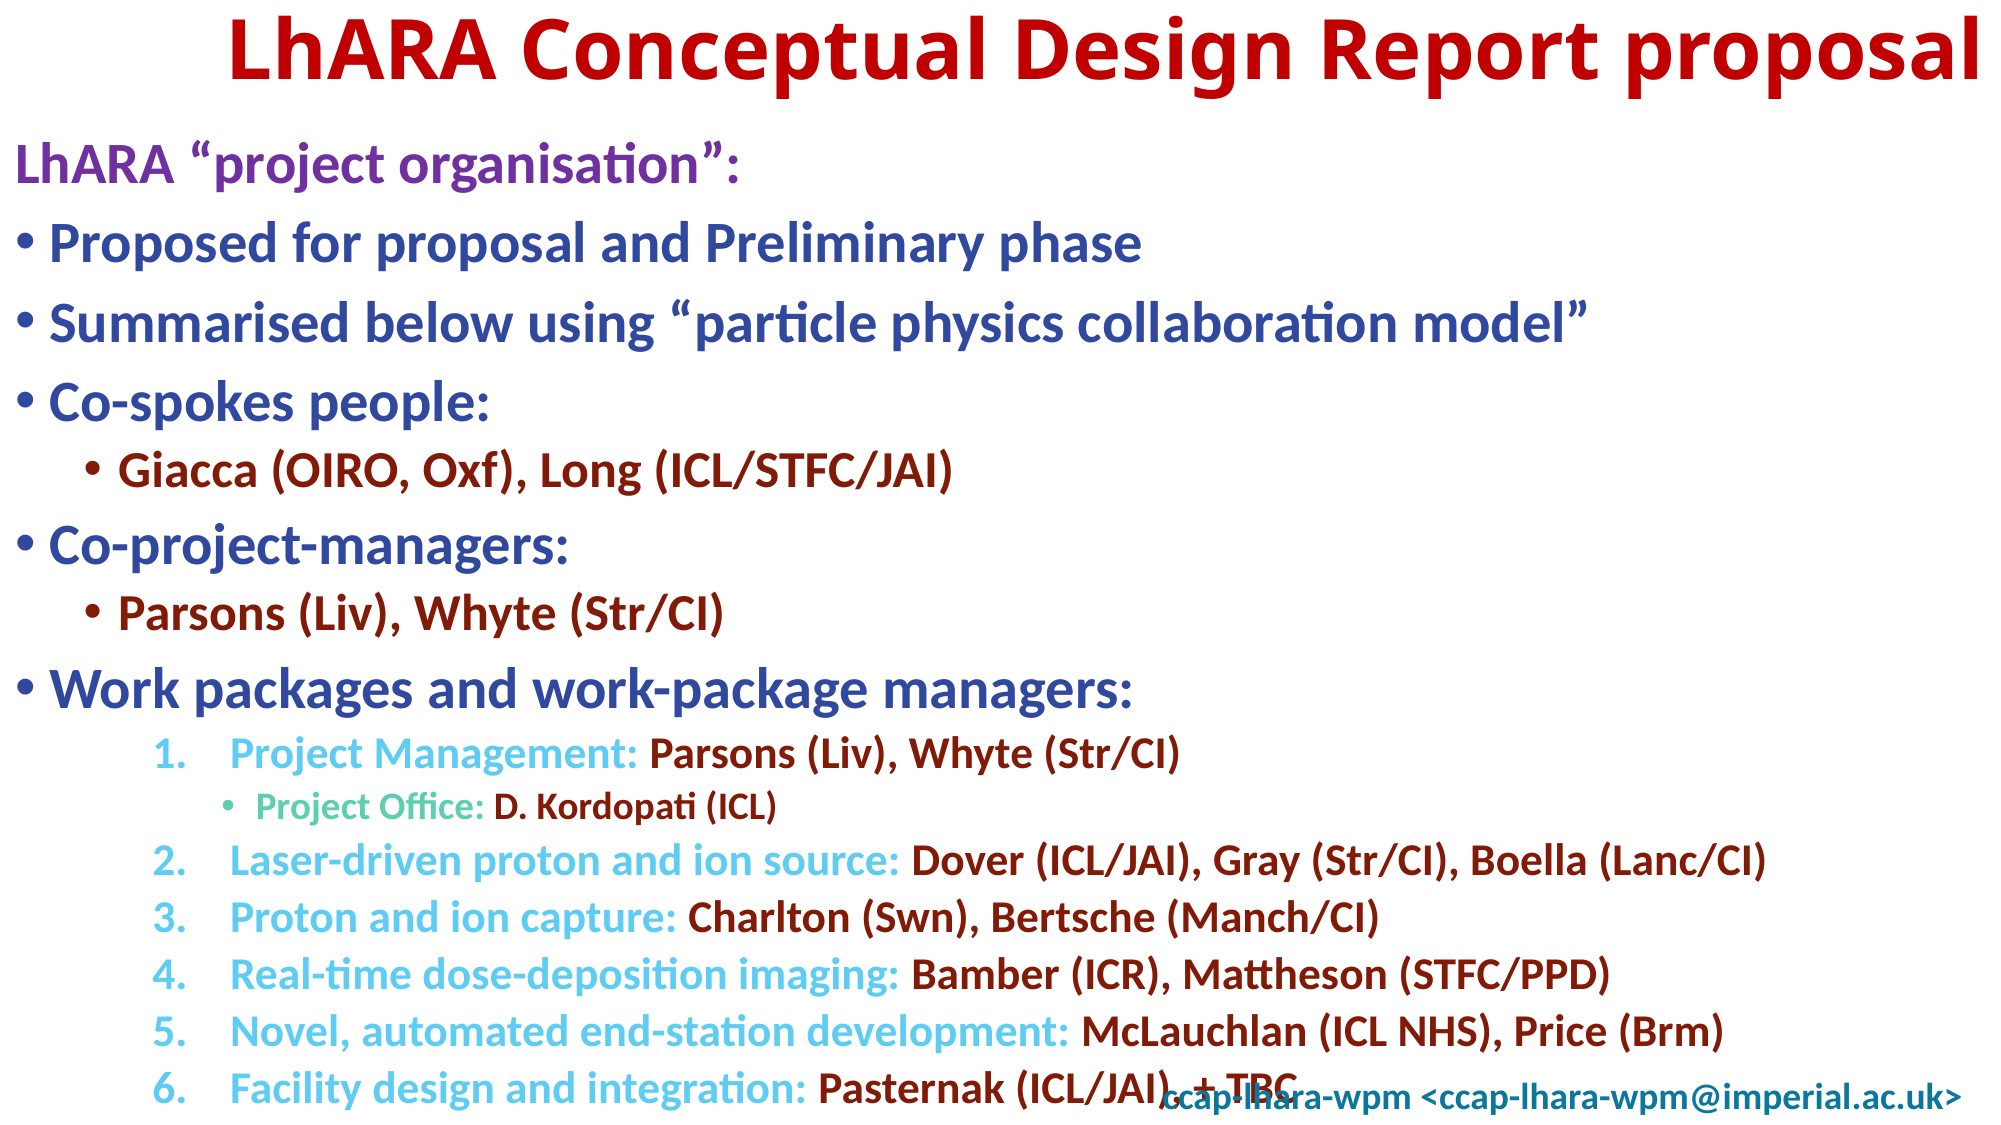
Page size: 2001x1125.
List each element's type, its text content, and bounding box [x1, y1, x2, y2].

list LhARA “project organisation”: Proposed for proposal and Preliminary phase Summarised below using “particle physics collaboration model” Co-spokes people: Giacca (OIRO, Oxf), Long (ICL/STFC/JAI) Co-project-managers: Parsons (Liv), Whyte (Str/CI) Work packages and work-package managers: Project Management: Parsons (Liv), Whyte (Str/CI) Project Office: D. Kordopati (ICL) Laser-driven proton and ion source: Dover (ICL/JAI), Gray (Str/CI), Boella (Lanc/CI) Proton and ion capture: Charlton (Swn), Bertsche (Manch/CI) Real-time dose-deposition imaging: Bamber (ICR), Mattheson (STFC/PPD) Novel, automated end-station development: McLauchlan (ICL NHS), Price (Brm) Facility design and integration: Pasternak (ICL/JAI), + TBC [0, 125, 2000, 1125]
title LhARA Conceptual Design Report proposal [0, 0, 2000, 105]
text_box ccap-lhara-wpm <ccap-lhara-wpm@imperial.ac.uk> [1147, 1064, 1979, 1125]
